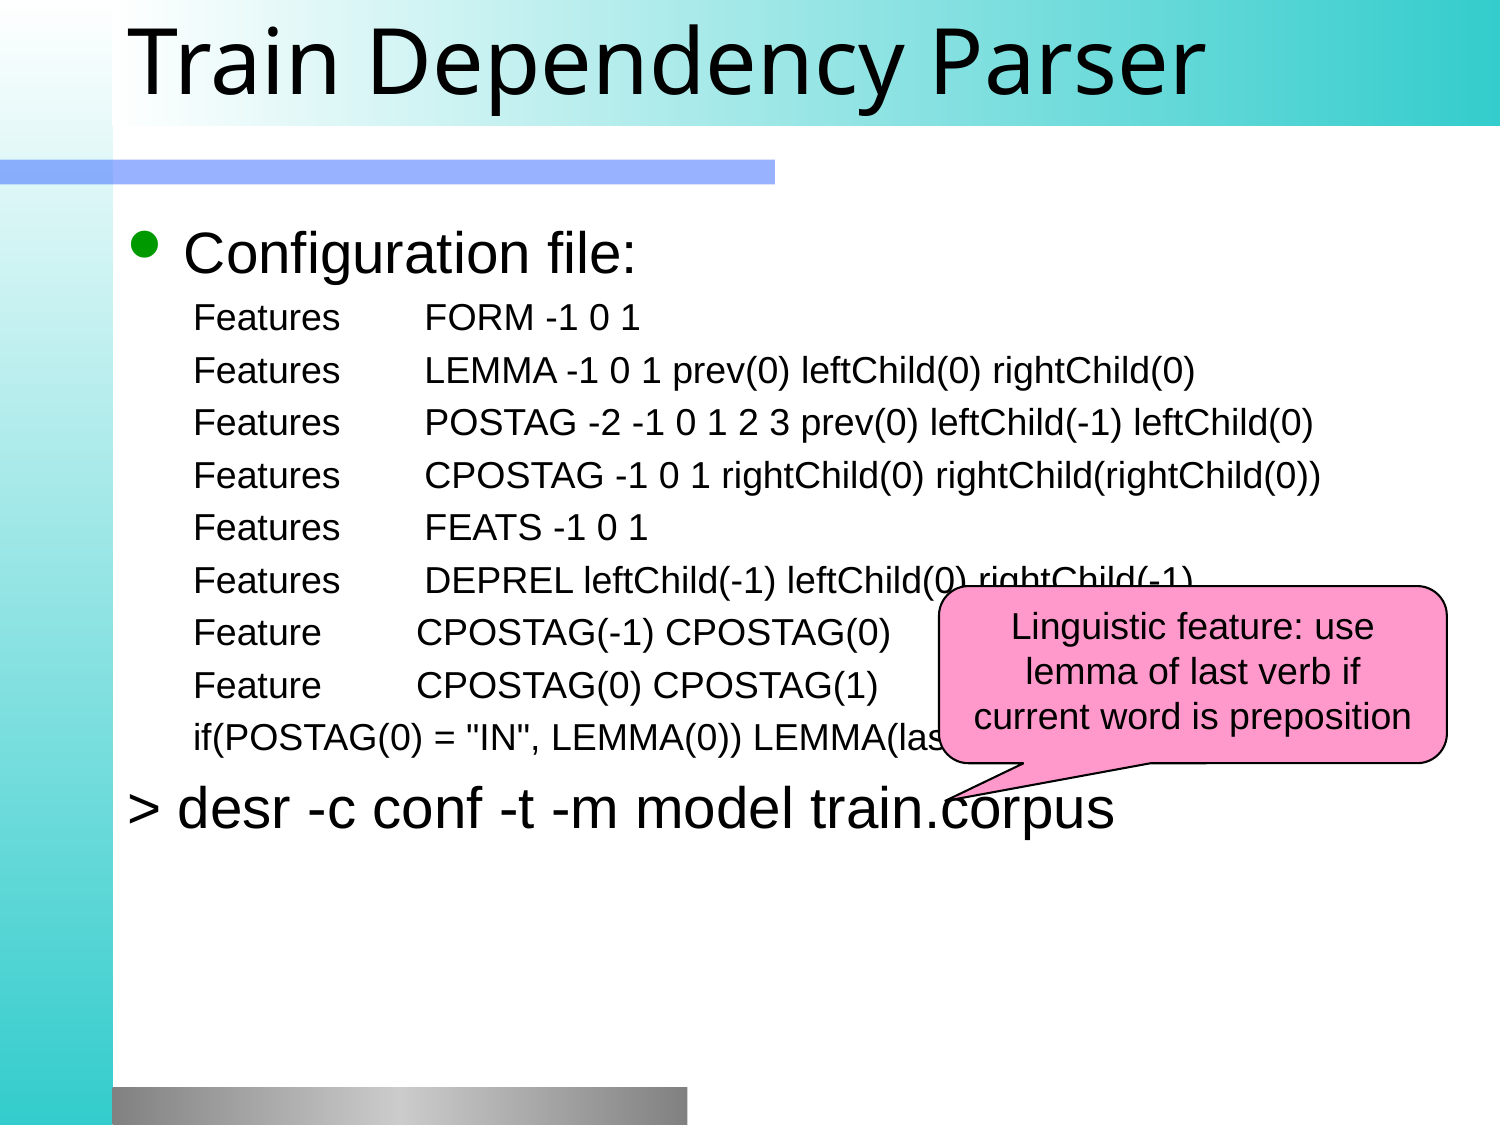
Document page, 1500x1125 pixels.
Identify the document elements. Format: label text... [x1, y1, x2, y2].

list Configuration file: Features FORM -1 0 1 Features LEMMA -1 0 1 prev(0) leftChild(0) rightChild(0) Features POSTAG -2 -1 0 1 2 3 prev(0) leftChild(-1) leftChild(0) Features CPOSTAG -1 0 1 rightChild(0) rightChild(rightChild(0)) Features FEATS -1 0 1 Features DEPREL leftChild(-1) leftChild(0) rightChild(-1) Feature CPOSTAG(-1) CPOSTAG(0) Feature CPOSTAG(0) CPOSTAG(1) if(POSTAG(0) = "IN", LEMMA(0)) LEMMA(last(POSTAG, "V")) > desr -c conf -t -m model train.corpus [112, 207, 1388, 1073]
title Train Dependency Parser [112, 0, 1500, 121]
text_box Linguistic feature: use lemma of last verb if current word is preposition [938, 586, 1447, 802]
